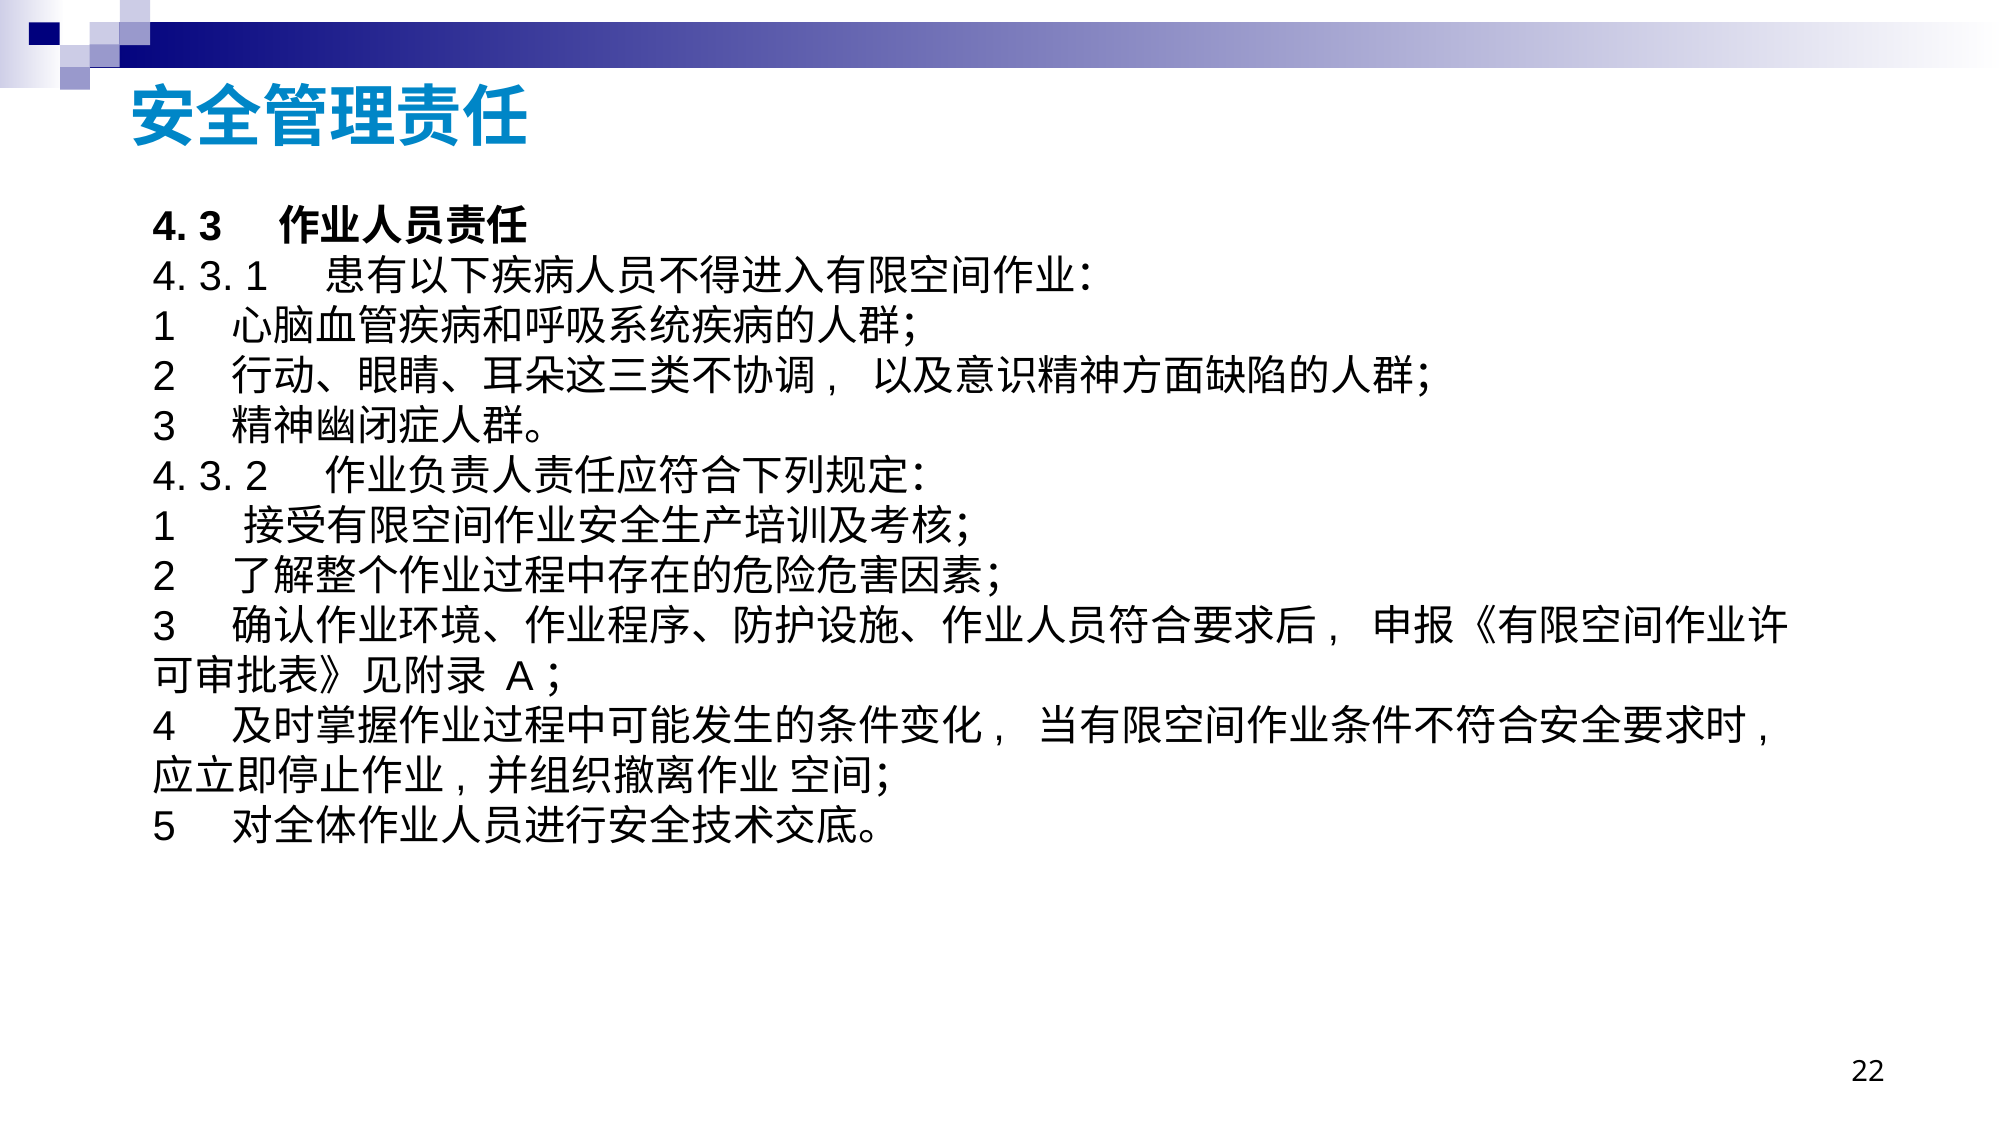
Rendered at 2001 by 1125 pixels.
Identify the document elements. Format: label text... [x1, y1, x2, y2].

text_box 4. 3 作业人员责任 4. 3. 1 患有以下疾病人员不得进入有限空间作业： 1 心脑血管疾病和呼吸系统疾病的人群； 2 行动、眼睛、耳朵这三类不协调, 以及意识精神方面缺陷的人群； 3 精神幽闭症人群。 4. 3. 2 作业负责人责任应符合下列规定： 1 接受有限空间作业安全生产培训及考核； 2 了解整个作业过程中存在的危险危害因素； 3 确认作业环境、作业程序、防护设施、作业人员符合要求后, 申报《有限空间作业许可审批表》见附录 A； 4 及时掌握作业过程中可能发生的条件变化, 当有限空间作业条件不符合安全要求时, 应立即停止作业, 并组织撤离作业 空间； 5 对全体作业人员进行安全技术交底。 [137, 191, 1827, 857]
title 安全管理责任 [113, 66, 575, 162]
slide_number 22 [1433, 1025, 1900, 1100]
